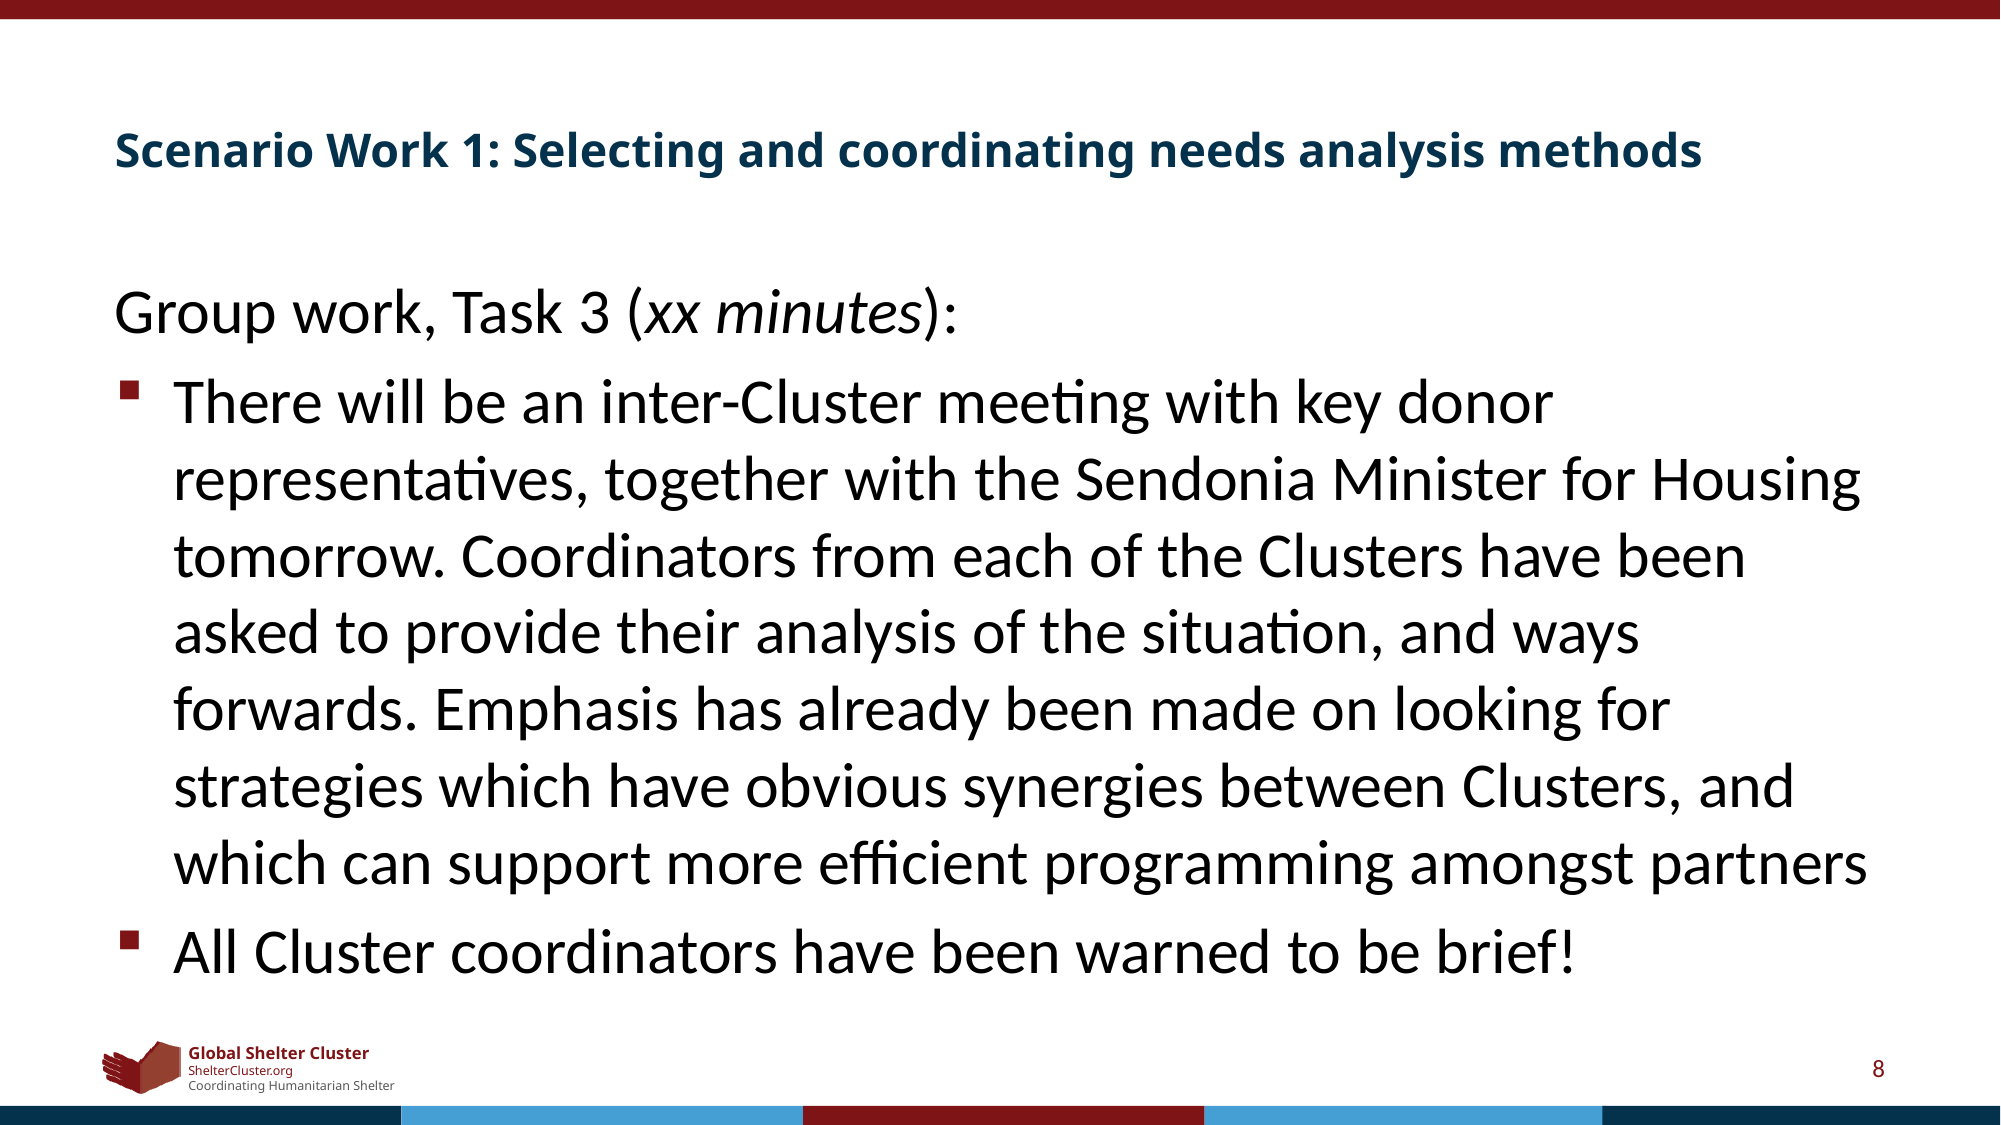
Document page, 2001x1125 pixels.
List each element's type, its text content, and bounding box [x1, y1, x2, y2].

picture [102, 1041, 181, 1094]
list Group work, Task 3 (xx minutes): There will be an inter-Cluster meeting with key donor representatives, together with the Sendonia Minister for Housing tomorrow. Coordinators from each of the Clusters have been asked to provide their analysis of the situation, and ways forwards. Emphasis has already been made on looking for strategies which have obvious synergies between Clusters, and which can support more efficient programming amongst partners All Cluster coordinators have been warned to be brief! [99, 262, 1900, 1005]
slide_number 8 [1433, 1037, 1900, 1098]
title Scenario Work 1: Selecting and coordinating needs analysis methods [99, 111, 1863, 262]
